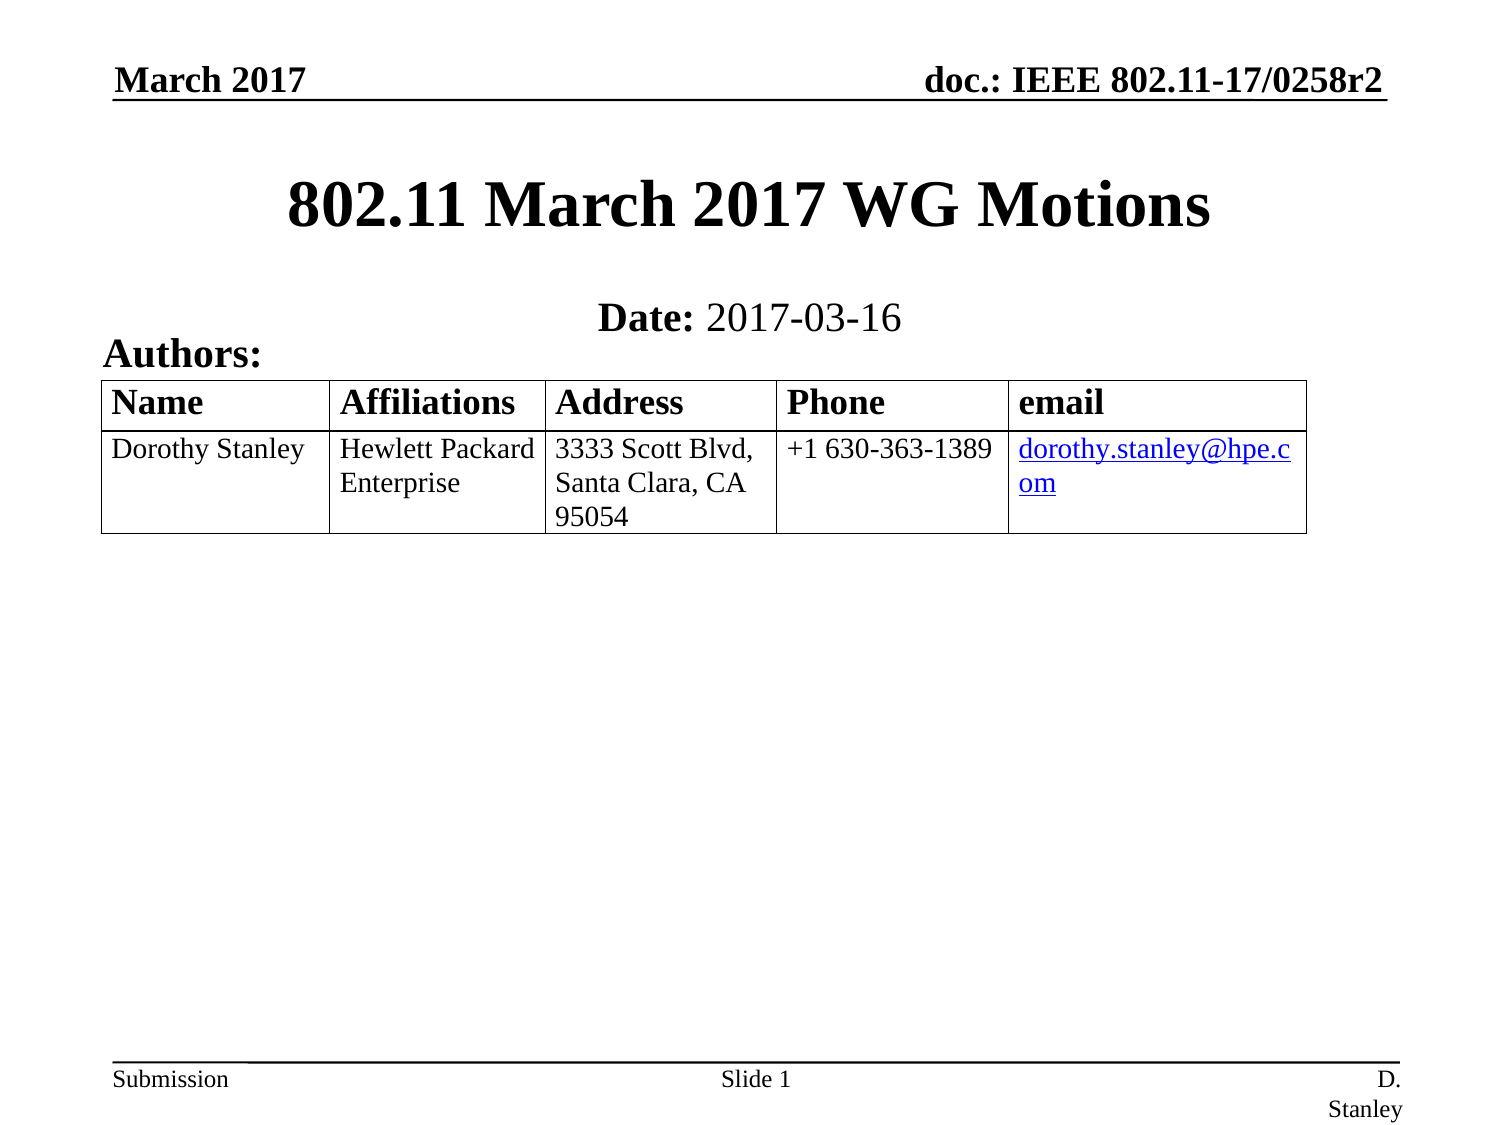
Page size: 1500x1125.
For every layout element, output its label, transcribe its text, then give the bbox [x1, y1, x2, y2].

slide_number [114, 54, 374, 101]
text_box Authors: [87, 318, 325, 379]
title 802.11 March 2017 WG Motions [112, 112, 1388, 287]
slide_number Slide 1 [712, 1061, 800, 1093]
footer D. Stanley, HP Enterprise [1324, 1061, 1402, 1093]
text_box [87, 379, 1325, 792]
list Date: 2017-03-16 [112, 287, 1388, 350]
